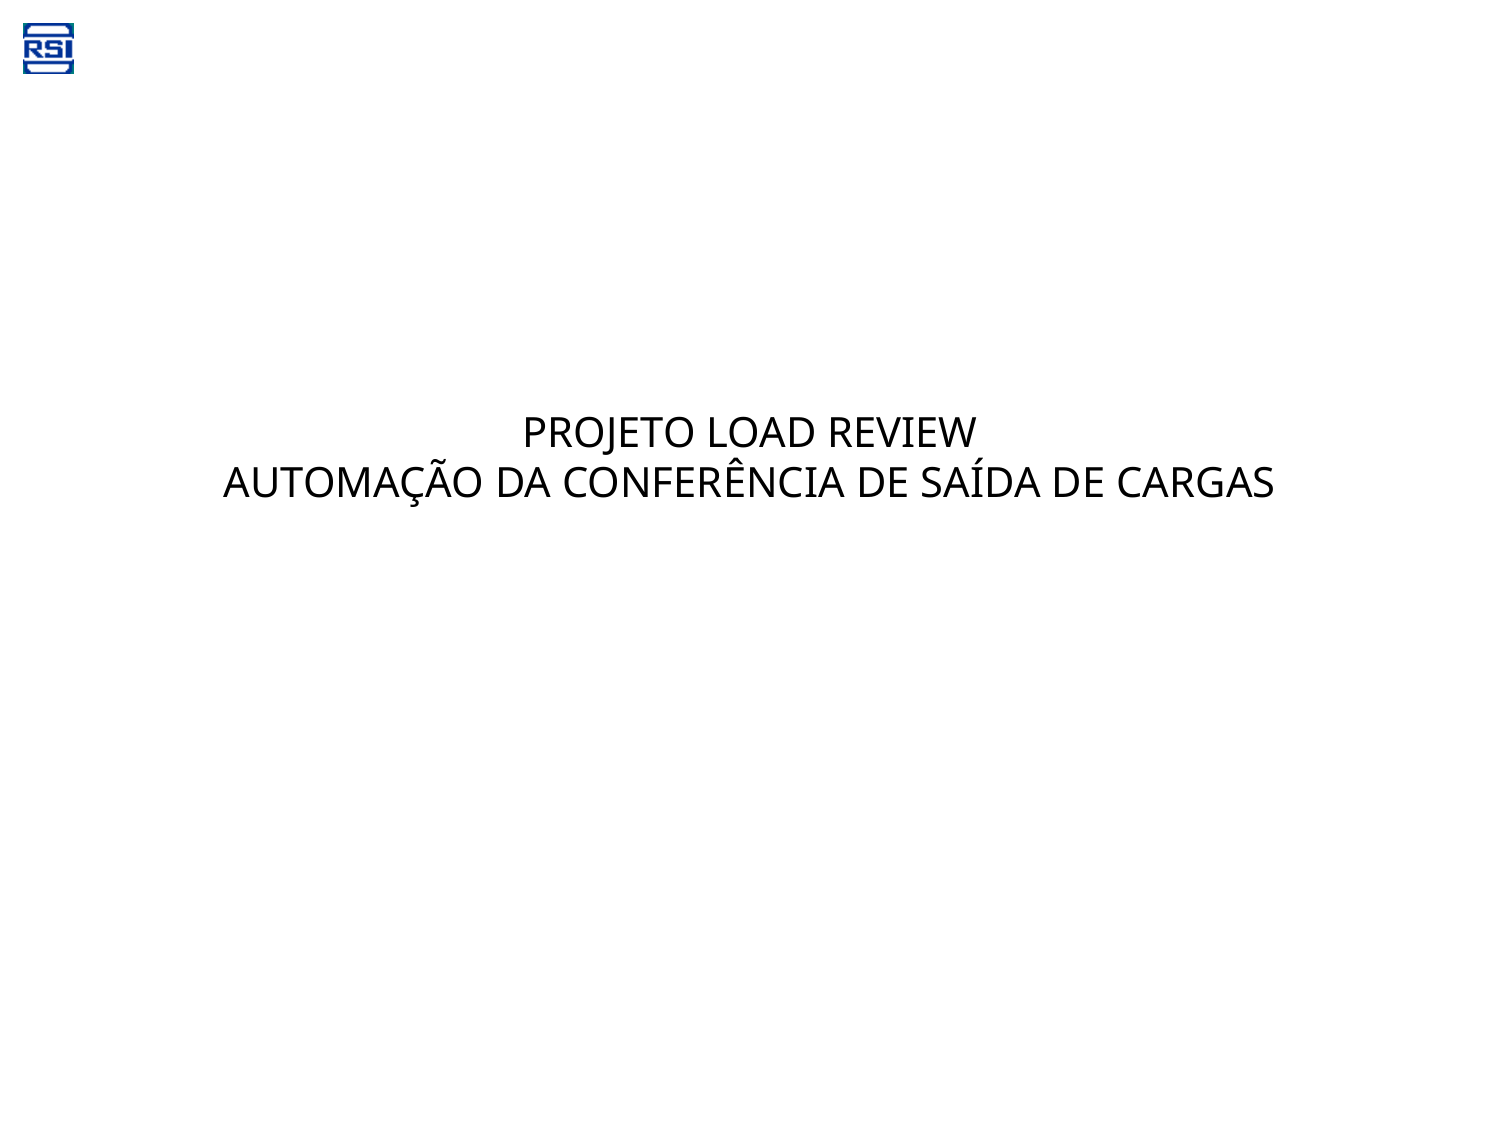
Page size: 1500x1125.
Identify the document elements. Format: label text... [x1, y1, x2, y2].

picture [23, 23, 74, 74]
text_box PROJETO LOAD REVIEW AUTOMAÇÃO DA CONFERÊNCIA DE SAÍDA DE CARGAS [0, 398, 1500, 514]
